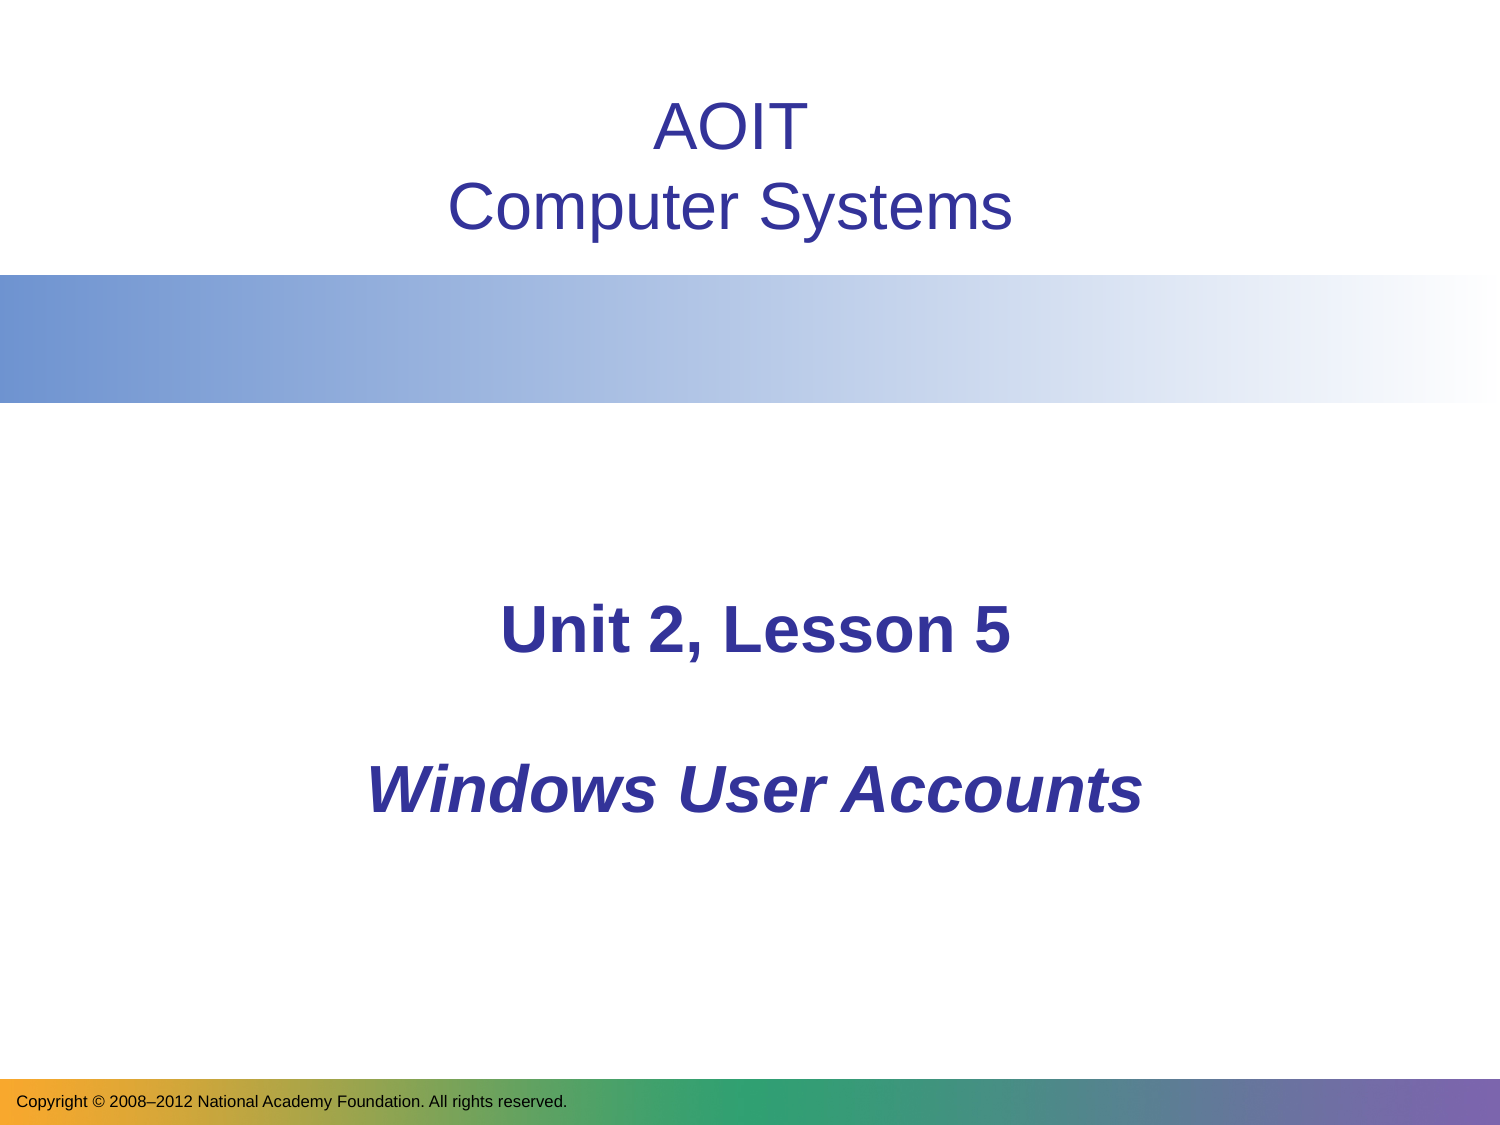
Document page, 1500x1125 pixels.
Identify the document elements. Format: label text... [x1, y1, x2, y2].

text_box AOIT Computer Systems [124, 62, 1338, 263]
title Unit 2, Lesson 5 Windows User Accounts [37, 449, 1476, 963]
text_box Copyright © 2008–2012 National Academy Foundation. All rights reserved. [1, 1085, 584, 1119]
picture [0, 1079, 1500, 1125]
